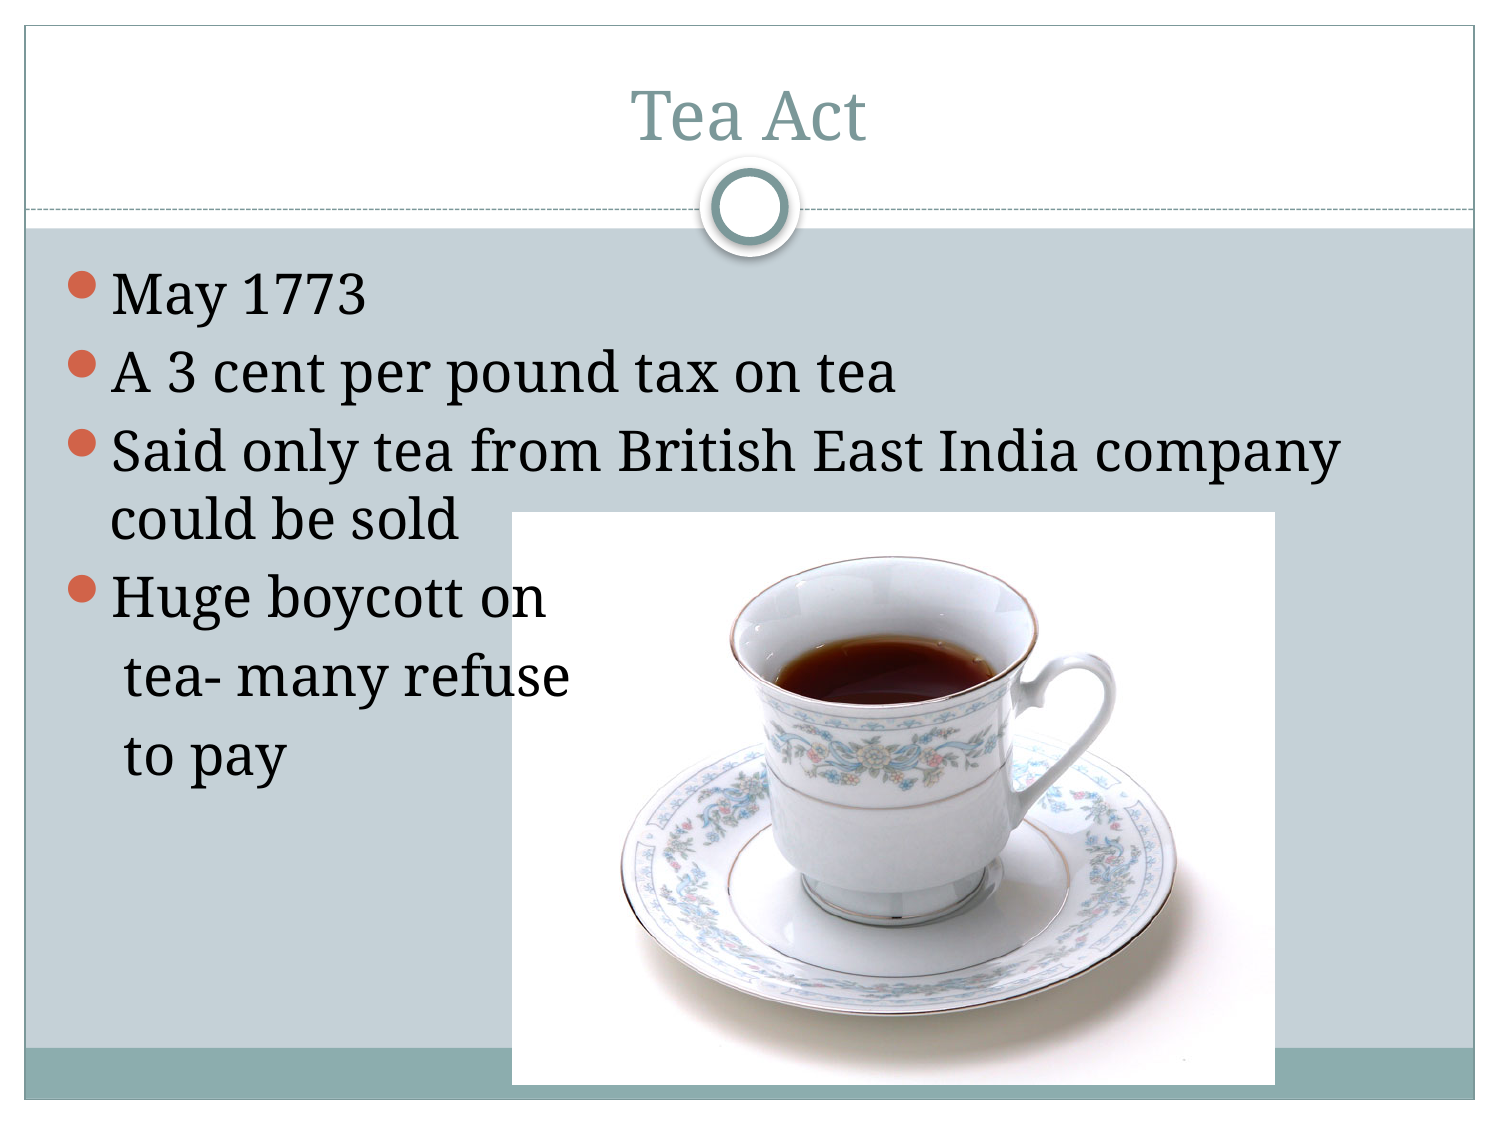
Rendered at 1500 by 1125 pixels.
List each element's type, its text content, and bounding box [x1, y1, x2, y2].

title Tea Act [49, 37, 1450, 162]
picture [512, 512, 1276, 1085]
list May 1773 A 3 cent per pound tax on tea Said only tea from British East India company could be sold Huge boycott on tea- many refuse to pay [49, 250, 1445, 1001]
